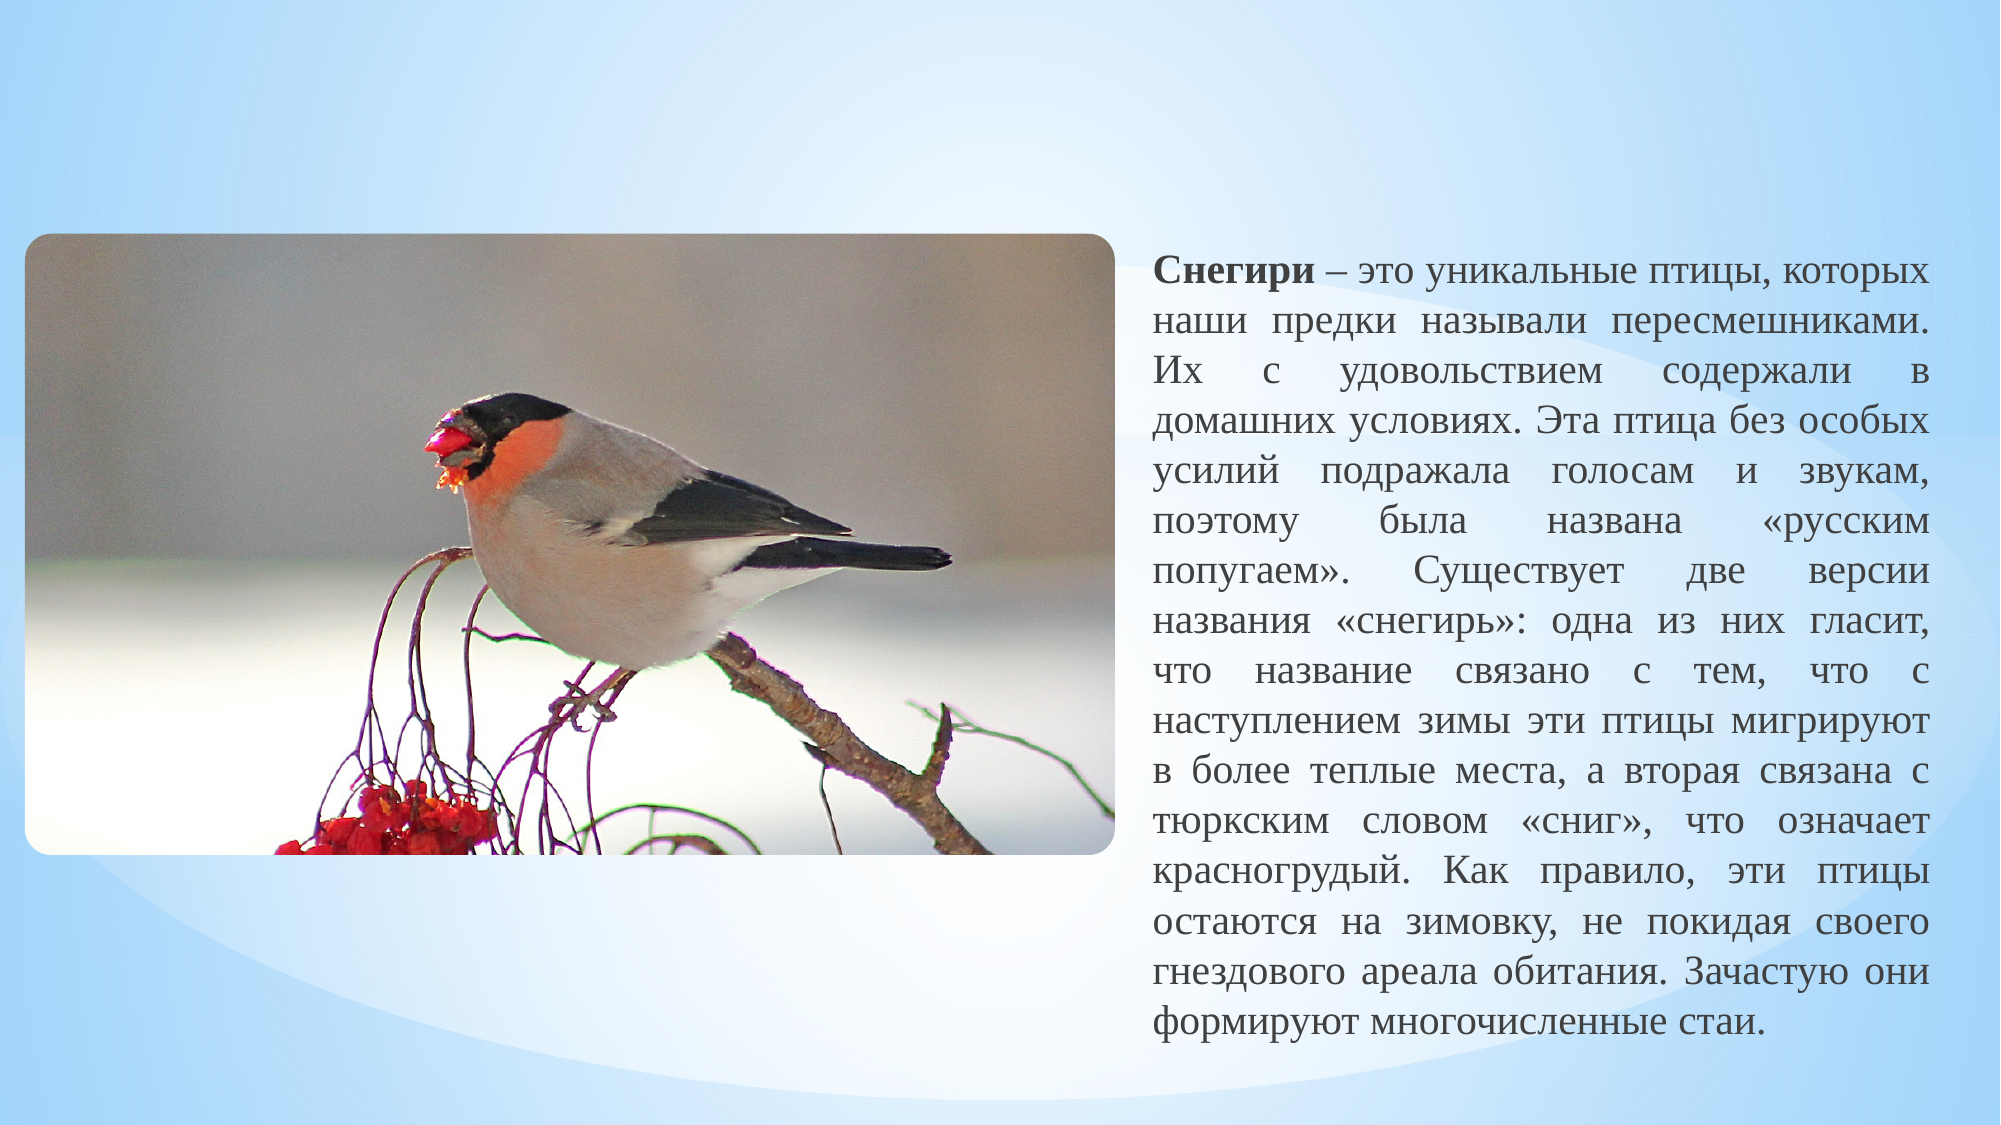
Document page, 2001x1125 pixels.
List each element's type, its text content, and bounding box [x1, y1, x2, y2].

list Снегири – это уникальные птицы, которых наши предки называли пересмешниками. Их с удовольствием содержали в домашних условиях. Эта птица без особых усилий подражала голосам и звукам, поэтому была названа «русским попугаем». Существует две версии названия «снегирь»: одна из них гласит, что название связано с тем, что с наступлением зимы эти птицы мигрируют в более теплые места, а вторая связана с тюркским словом «сниг», что означает красногрудый. Как правило, эти птицы остаются на зимовку, не покидая своего гнездового ареала обитания. Зачастую они формируют многочисленные стаи. [1137, 149, 1946, 1050]
picture [24, 233, 1116, 856]
